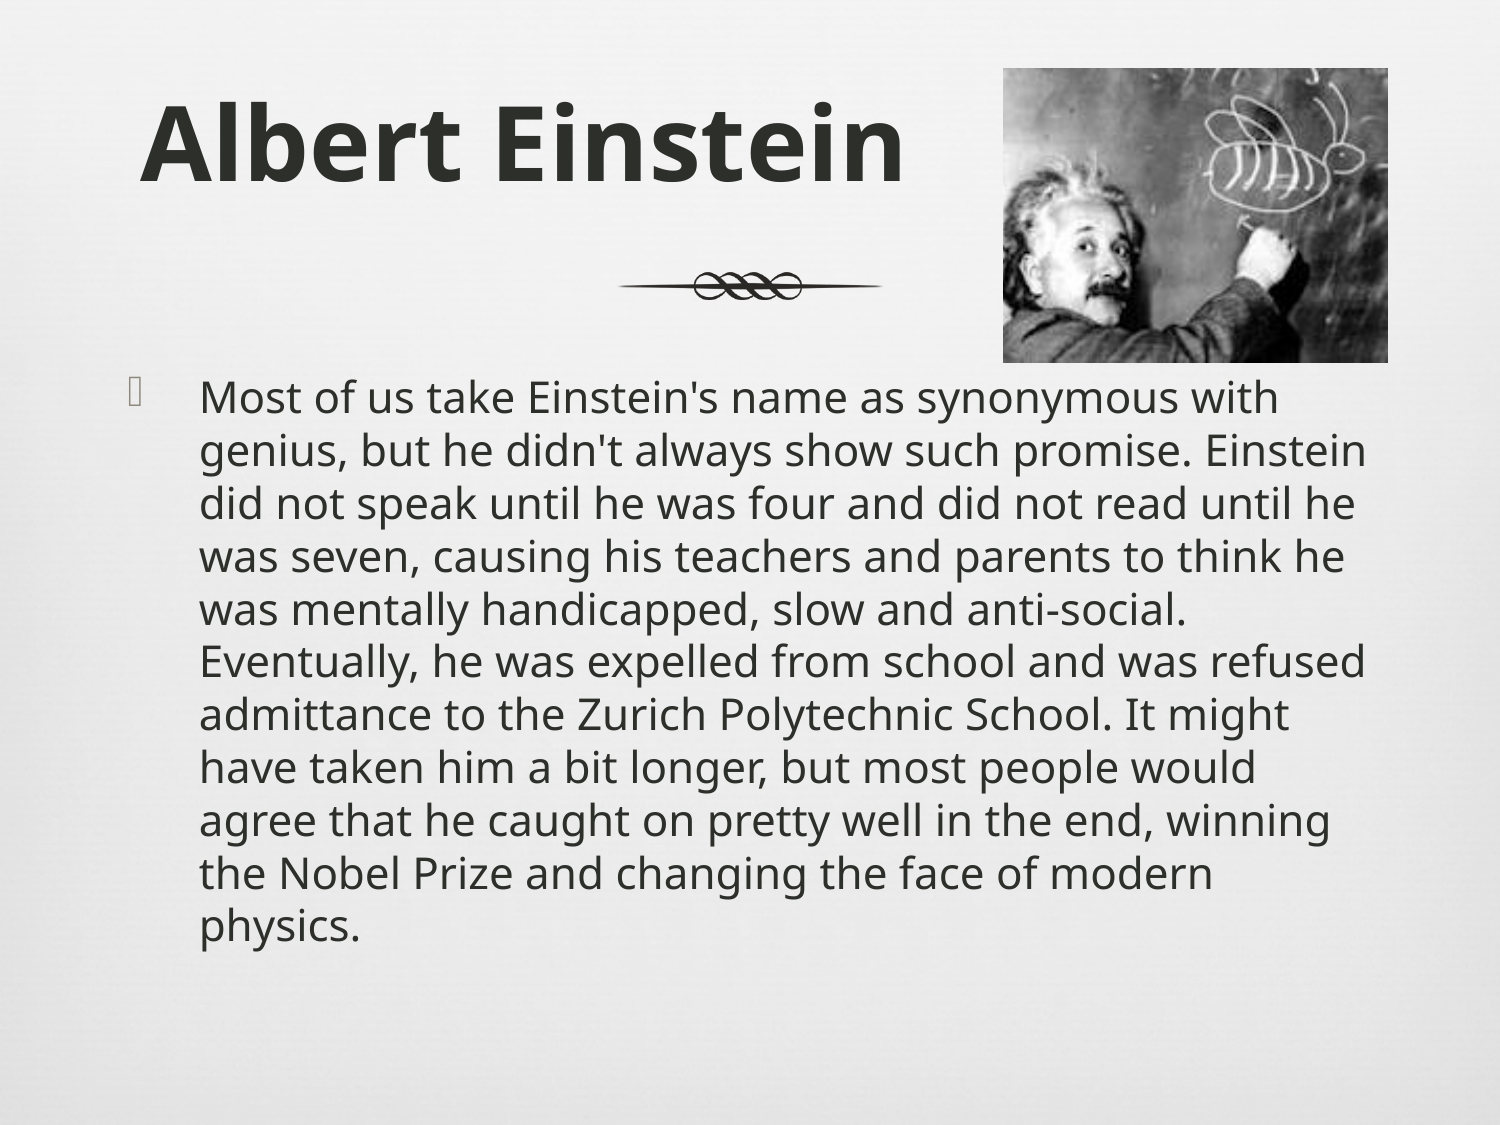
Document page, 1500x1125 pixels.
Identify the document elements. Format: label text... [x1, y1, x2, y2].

list Most of us take Einstein's name as synonymous with genius, but he didn't always show such promise. Einstein did not speak until he was four and did not read until he was seven, causing his teachers and parents to think he was mentally handicapped, slow and anti-social. Eventually, he was expelled from school and was refused admittance to the Zurich Polytechnic School. It might have taken him a bit longer, but most people would agree that he caught on pretty well in the end, winning the Nobel Prize and changing the face of modern physics. [112, 362, 1388, 963]
title Albert Einstein [112, 168, 937, 236]
picture [1003, 68, 1388, 363]
picture [615, 272, 885, 300]
